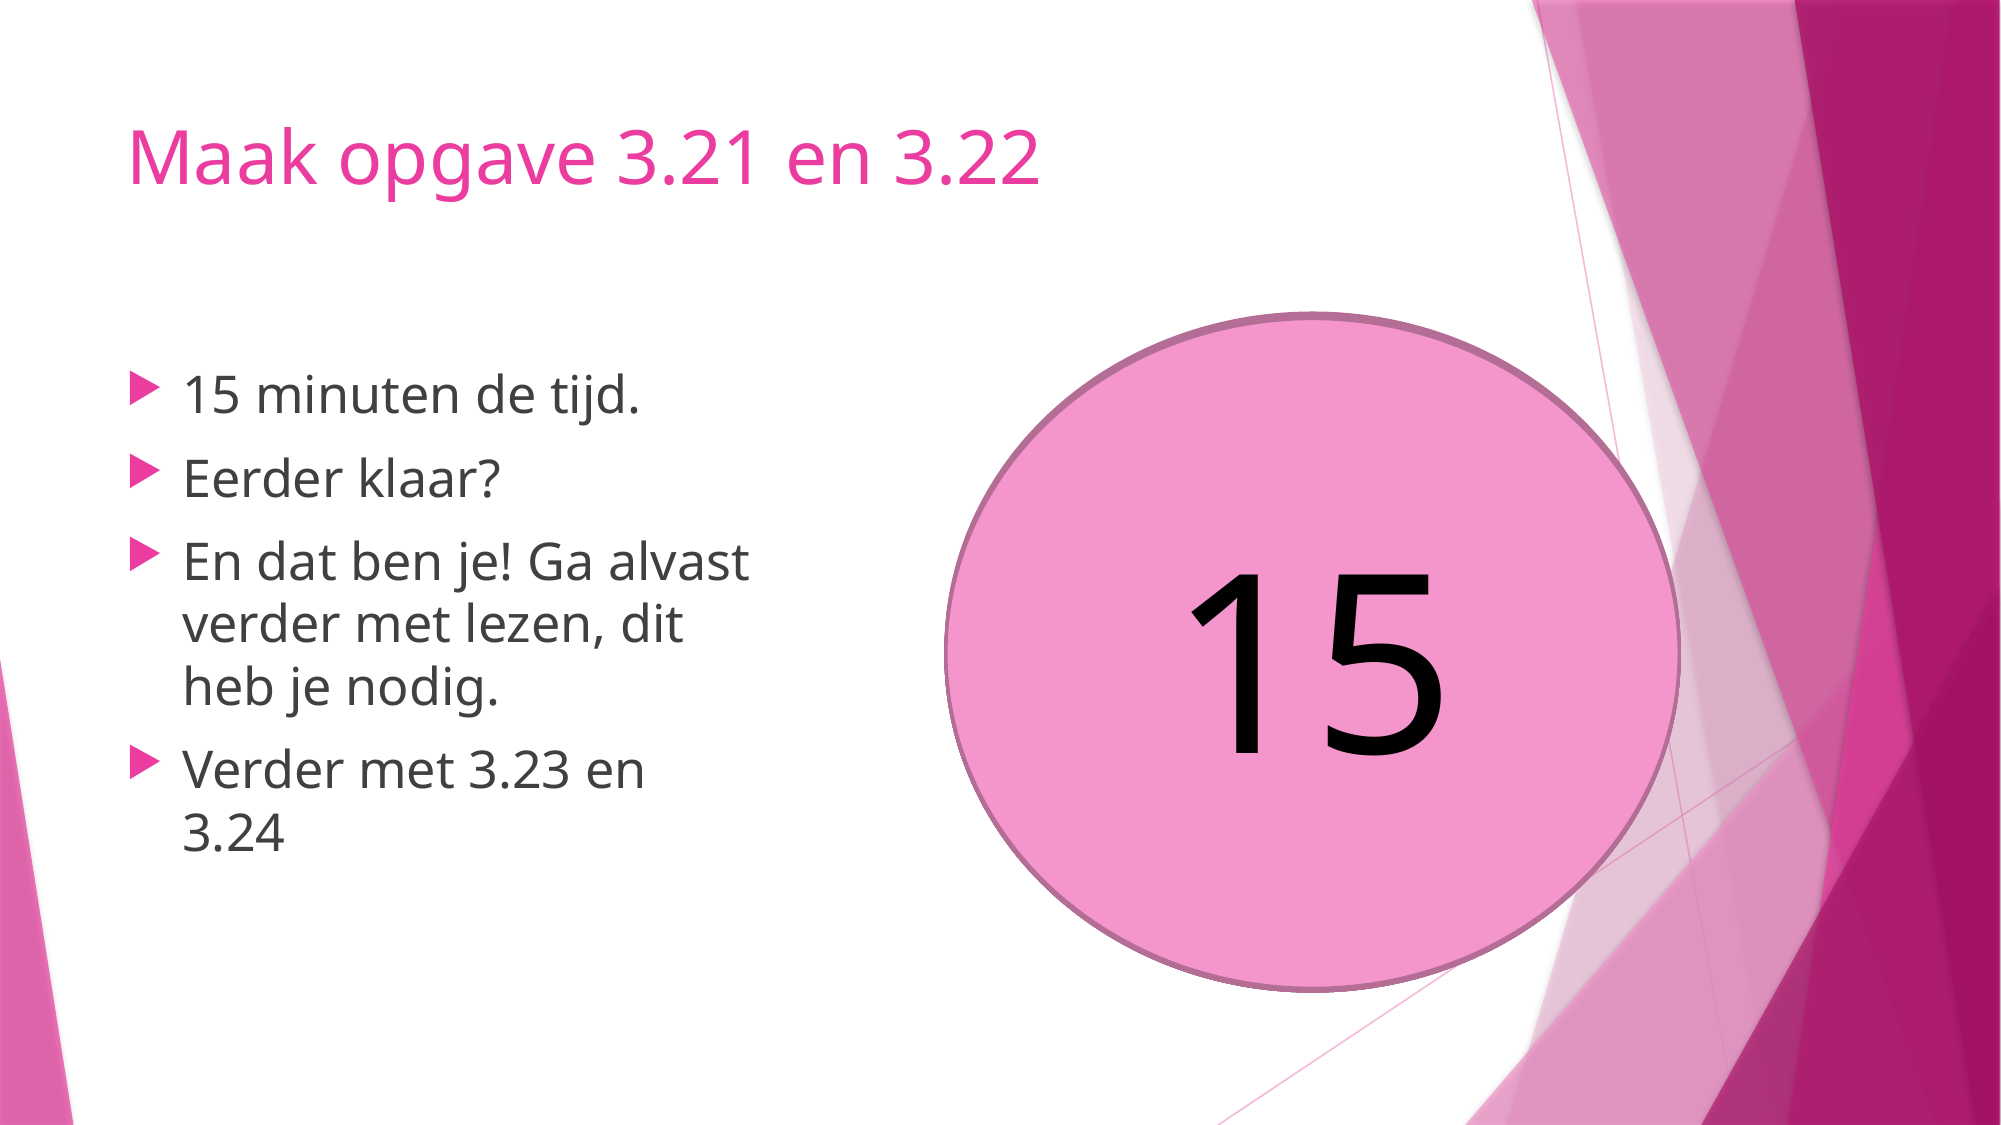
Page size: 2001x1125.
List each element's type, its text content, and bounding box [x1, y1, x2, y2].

title Maak opgave 3.21 en 3.22 [111, 101, 1522, 319]
text_box 14 [959, 314, 1668, 562]
text_box 7 [961, 748, 1667, 993]
text_box 15 [944, 317, 1681, 990]
list 15 minuten de tijd. Eerder klaar? En dat ben je! Ga alvast verder met lezen, dit heb je nodig. Verder met 3.23 en 3.24 [111, 354, 774, 992]
